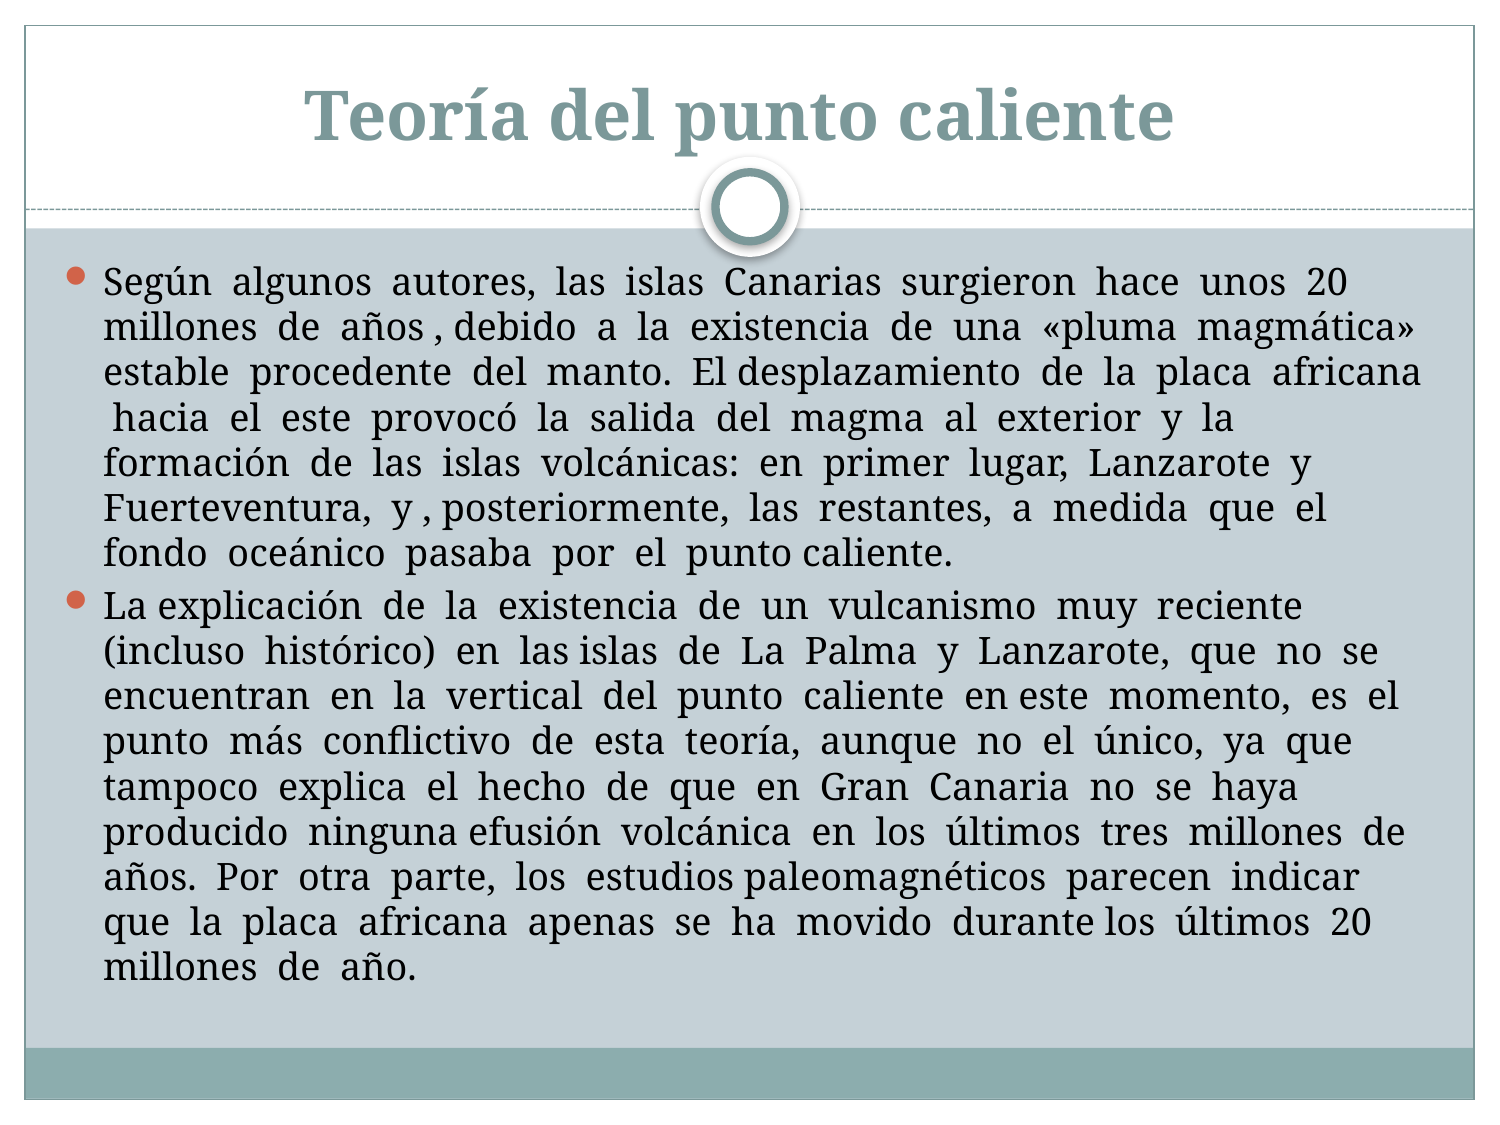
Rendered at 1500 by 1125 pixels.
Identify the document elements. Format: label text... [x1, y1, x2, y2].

title Teoría del punto caliente [49, 37, 1450, 162]
list Según algunos autores, las islas Canarias surgieron hace unos 20 millones de años , debido a la existencia de una «pluma magmática» estable procedente del manto. El desplazamiento de la placa africana hacia el este provocó la salida del magma al exterior y la formación de las islas volcánicas: en primer lugar, Lanzarote y Fuerteventura, y , posteriormente, las restantes, a medida que el fondo oceánico pasaba por el punto caliente. La explicación de la existencia de un vulcanismo muy reciente (incluso histórico) en las islas de La Palma y Lanzarote, que no se encuentran en la vertical del punto caliente en este momento, es el punto más conflictivo de esta teoría, aunque no el único, ya que tampoco explica el hecho de que en Gran Canaria no se haya producido ninguna efusión volcánica en los últimos tres millones de años. Por otra parte, los estudios paleomagnéticos parecen indicar que la placa africana apenas se ha movido durante los últimos 20 millones de año. [49, 250, 1445, 1001]
